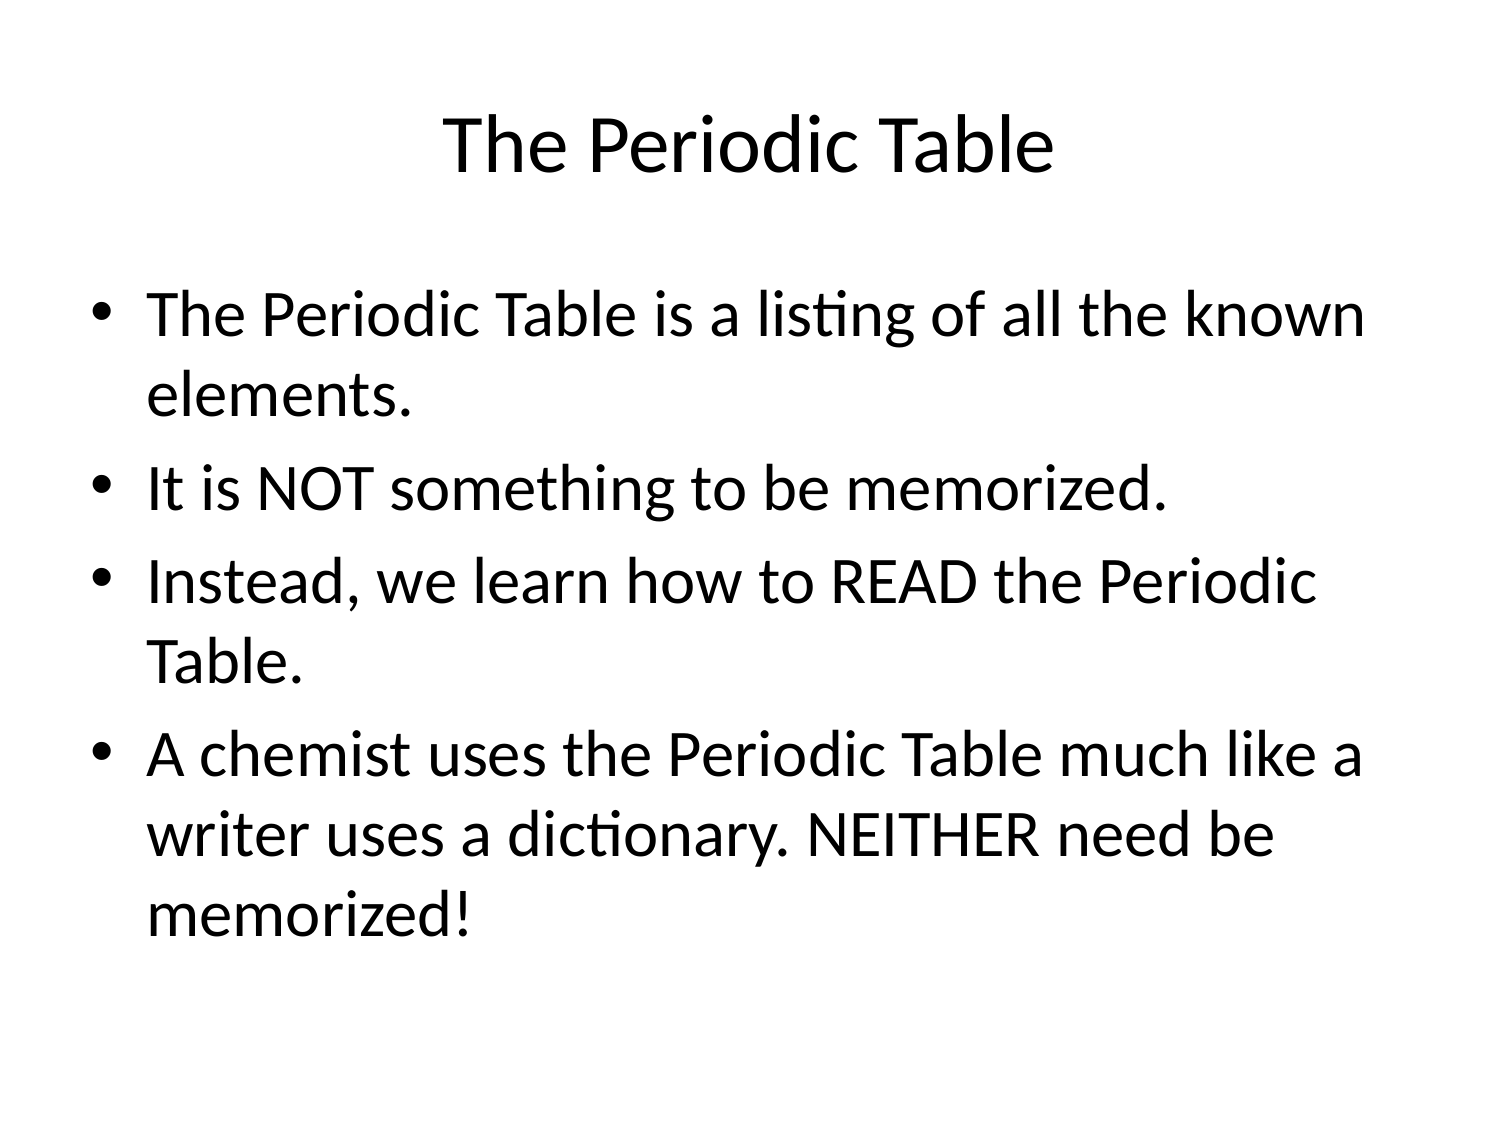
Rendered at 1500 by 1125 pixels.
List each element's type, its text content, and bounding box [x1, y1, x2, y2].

list The Periodic Table is a listing of all the known elements. It is NOT something to be memorized. Instead, we learn how to READ the Periodic Table. A chemist uses the Periodic Table much like a writer uses a dictionary. NEITHER need be memorized! [75, 262, 1425, 1005]
title The Periodic Table [75, 45, 1425, 233]
